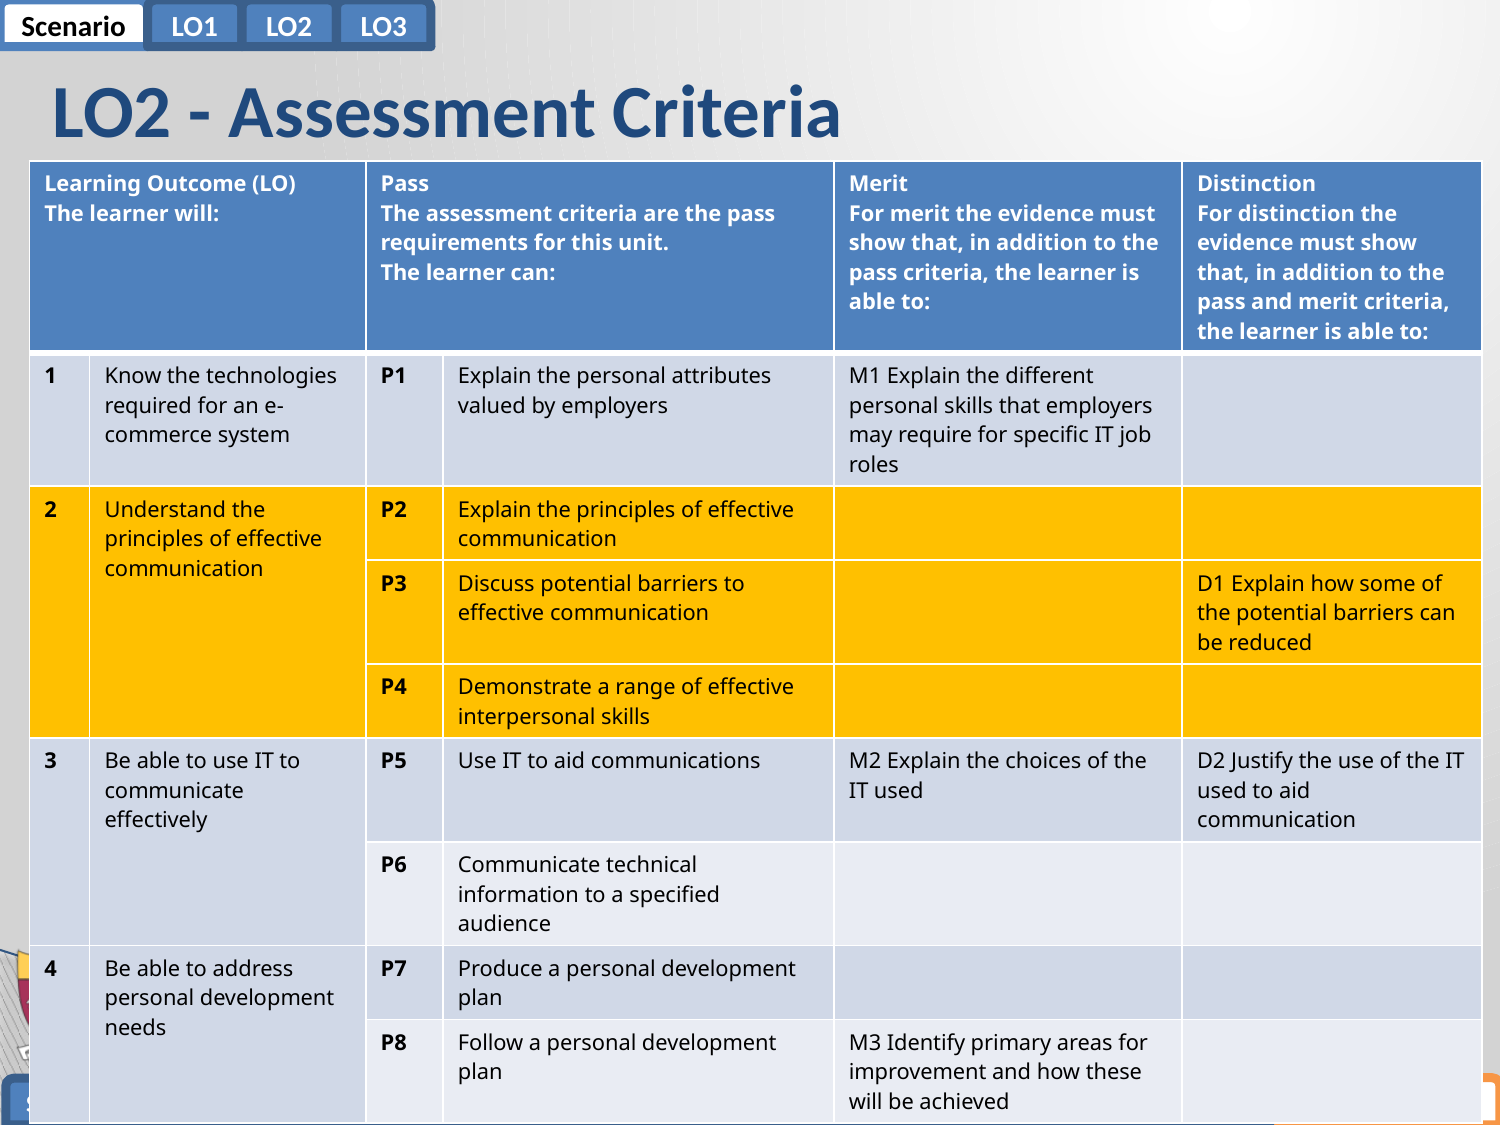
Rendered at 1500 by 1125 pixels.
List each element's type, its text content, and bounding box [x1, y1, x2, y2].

table_cell [1183, 1020, 1481, 1122]
table_cell Follow a personal development plan [444, 1020, 833, 1122]
table_cell M3 Identify primary areas for improvement and how these will be achieved [835, 1020, 1181, 1122]
table_cell P3 [367, 561, 442, 663]
table_cell Know the technologies required for an e-commerce system [90, 356, 365, 485]
table_cell [835, 487, 1181, 559]
table_cell 4 [30, 946, 89, 1122]
table_cell [835, 946, 1181, 1019]
table_cell Explain the personal attributes valued by employers [444, 356, 833, 485]
table_cell M2 Explain the choices of the IT used [835, 739, 1181, 841]
table_cell [1183, 356, 1481, 485]
table_cell P8 [367, 1020, 442, 1122]
table_cell Be able to address personal development needs [90, 946, 365, 1122]
table_cell [1183, 946, 1481, 1019]
table_header Merit For merit the evidence must show that, in addition to the pass criteria, the learner is able to: [835, 162, 1181, 350]
table_cell [1183, 487, 1481, 559]
table_cell [835, 665, 1181, 737]
table_header Learning Outcome (LO) The learner will: [30, 162, 365, 350]
table_cell P4 [367, 665, 442, 737]
table_cell Understand the principles of effective communication [90, 487, 365, 737]
table_cell P5 [367, 739, 442, 841]
table_cell 3 [30, 739, 89, 945]
table_cell D1 Explain how some of the potential barriers can be reduced [1183, 561, 1481, 663]
table_cell [835, 561, 1181, 663]
table_cell Communicate technical information to a specified audience [444, 843, 833, 945]
title LO2 - Assessment Criteria [37, 66, 1471, 149]
table_cell P6 [367, 843, 442, 945]
picture [5, 944, 29, 1071]
table_cell Explain the principles of effective communication [444, 487, 833, 559]
table_cell Produce a personal development plan [444, 946, 833, 1019]
table_header Pass The assessment criteria are the pass requirements for this unit. The learner can: [367, 162, 833, 350]
table_cell Use IT to aid communications [444, 739, 833, 841]
table_cell Discuss potential barriers to effective communication [444, 561, 833, 663]
table_cell D2 Justify the use of the IT used to aid communication [1183, 739, 1481, 841]
table_cell [1183, 843, 1481, 945]
table_header Distinction For distinction the evidence must show that, in addition to the pass and merit criteria, the learner is able to: [1183, 162, 1481, 350]
table_cell M1 Explain the different personal skills that employers may require for specific IT job roles [835, 356, 1181, 485]
table_cell P1 [367, 356, 442, 485]
table_cell P2 [367, 487, 442, 559]
table_cell Be able to use IT to communicate effectively [90, 739, 365, 945]
table_cell Demonstrate a range of effective interpersonal skills [444, 665, 833, 737]
table_cell [835, 843, 1181, 945]
table_cell [1183, 665, 1481, 737]
table_cell P7 [367, 946, 442, 1019]
table_cell 2 [30, 487, 89, 737]
table_cell 1 [30, 356, 89, 485]
